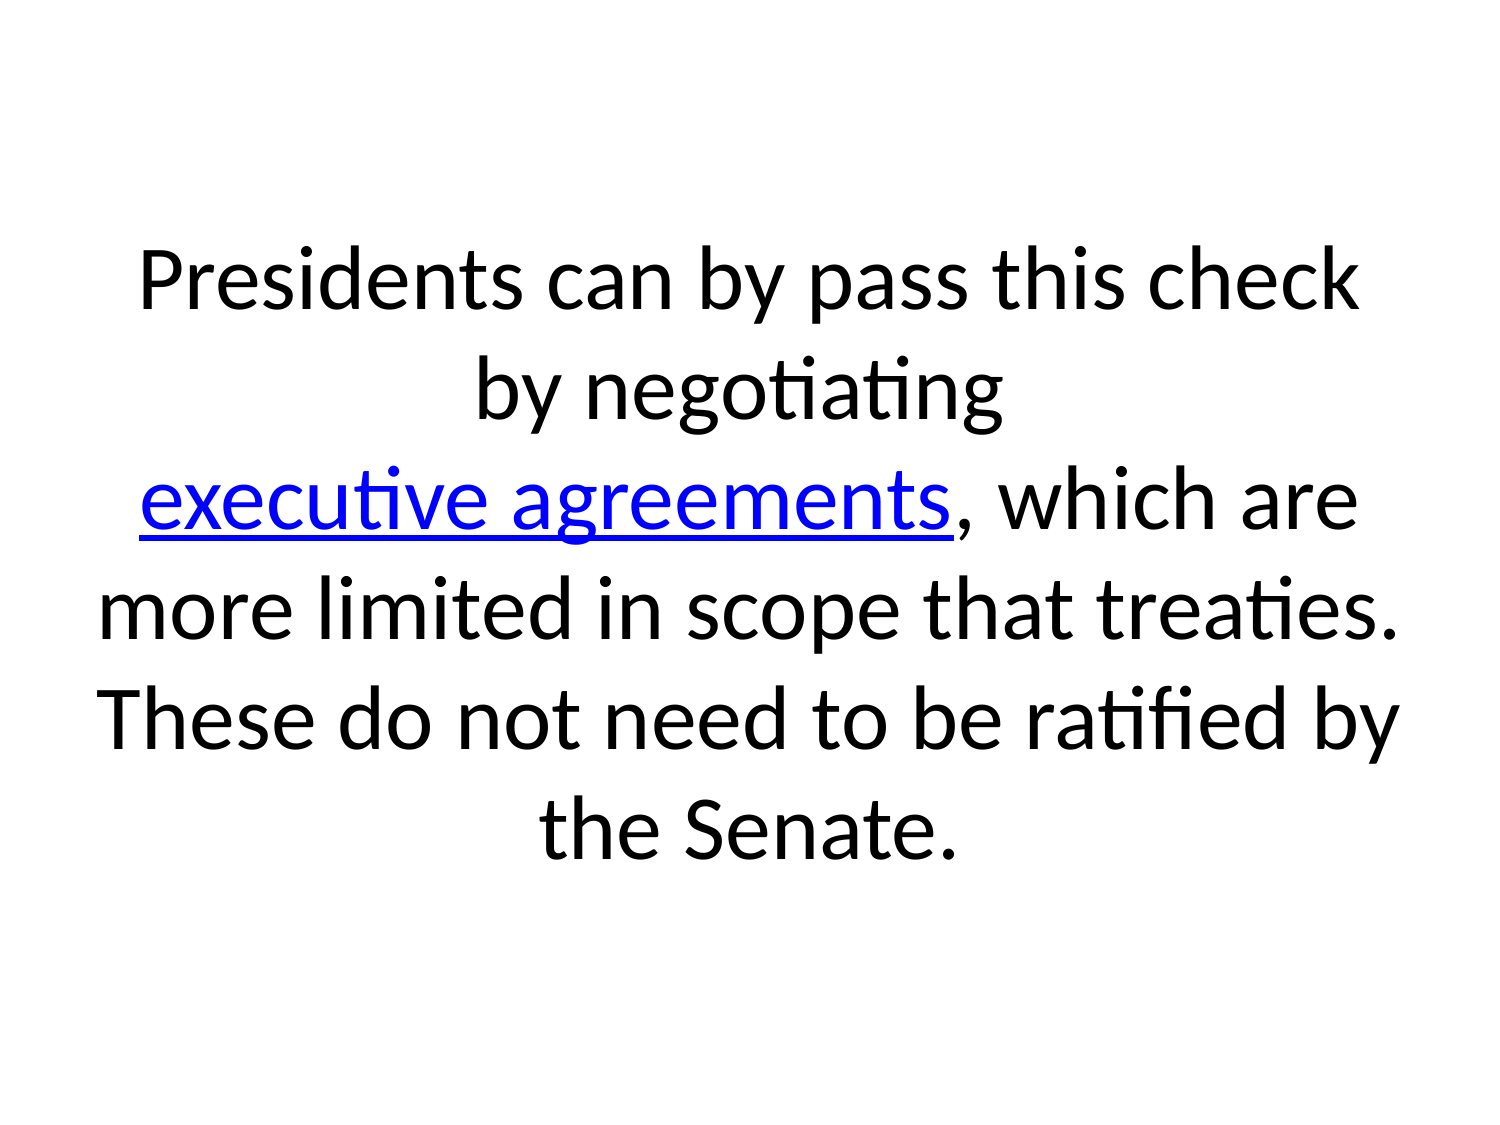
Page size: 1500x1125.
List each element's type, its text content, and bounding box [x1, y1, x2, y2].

title Presidents can by pass this check by negotiating executive agreements, which are more limited in scope that treaties. These do not need to be ratified by the Senate. [74, 44, 1426, 1051]
